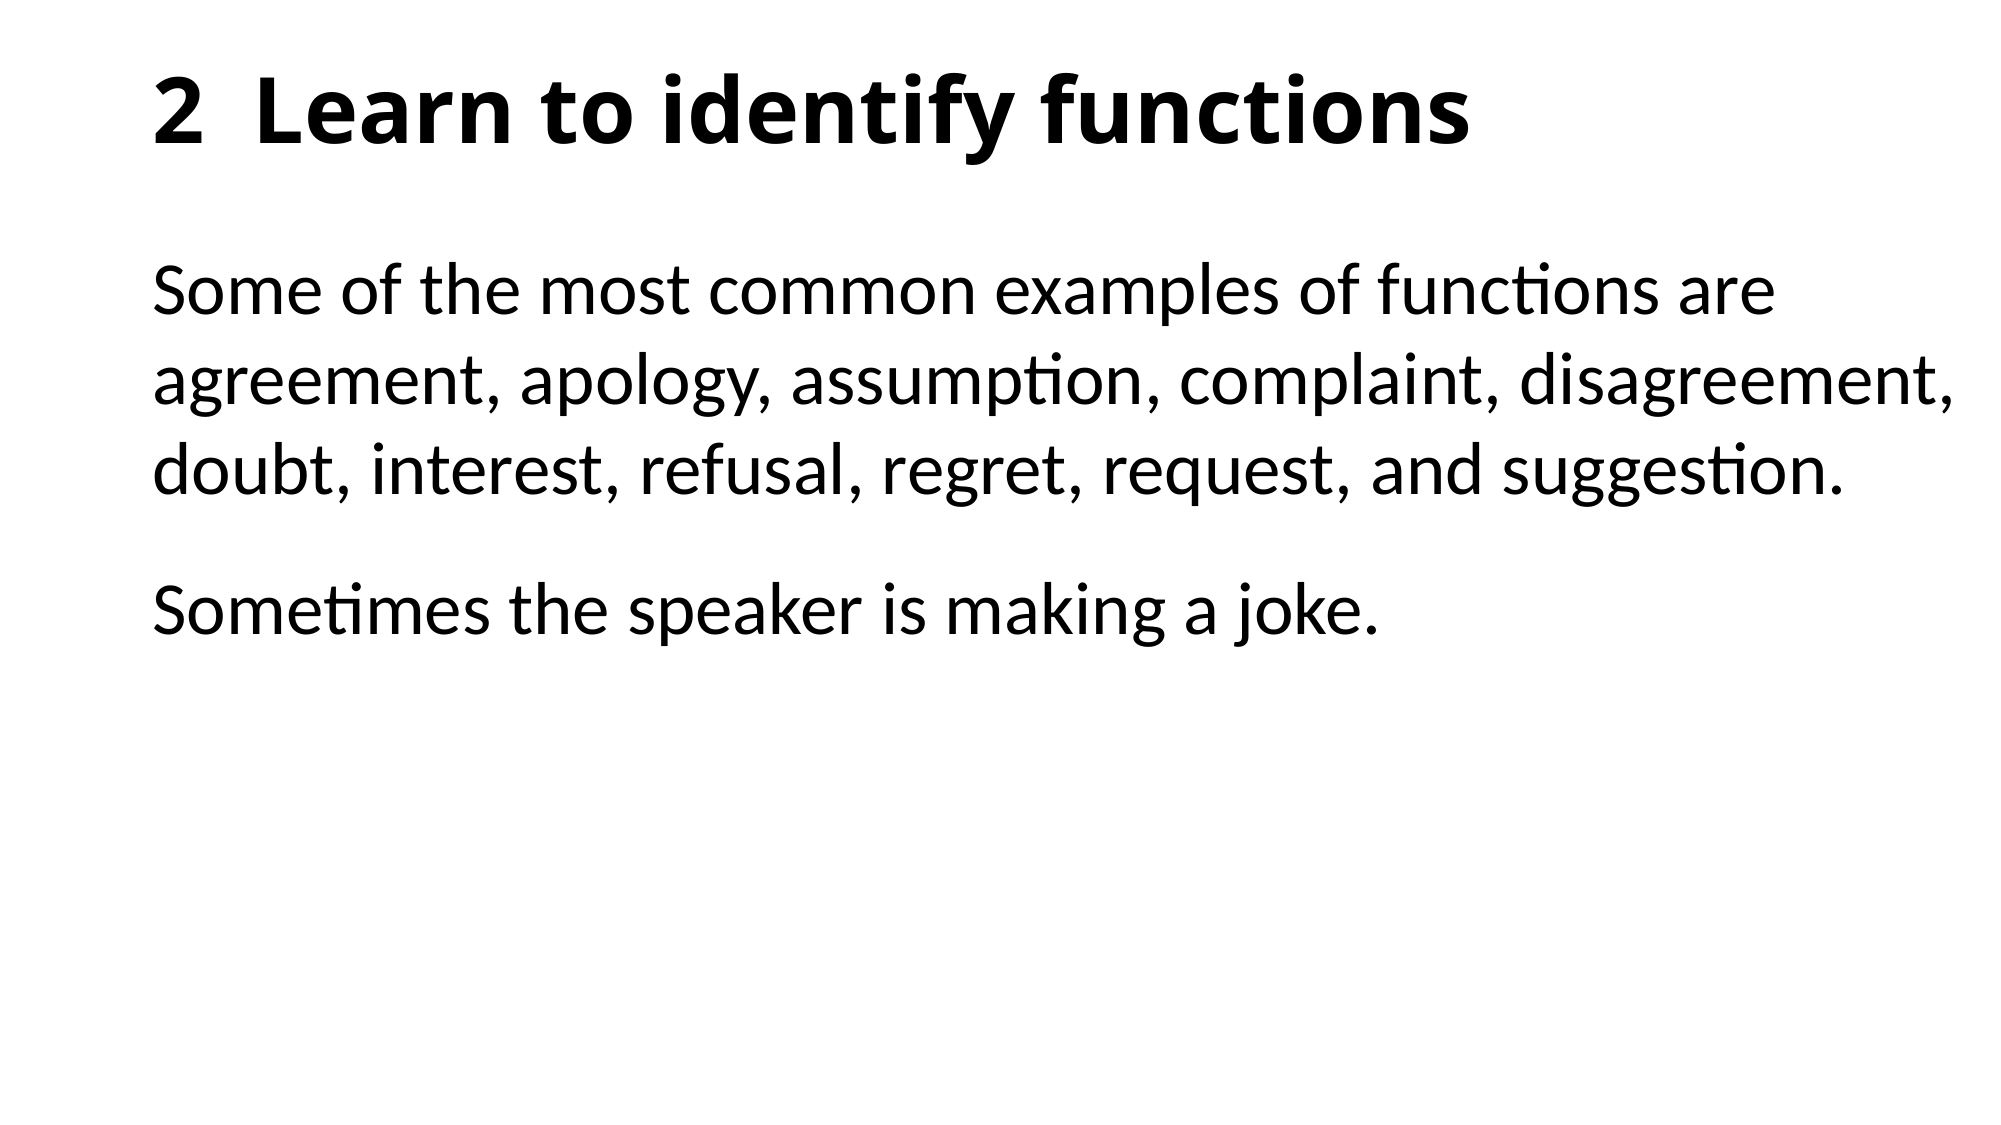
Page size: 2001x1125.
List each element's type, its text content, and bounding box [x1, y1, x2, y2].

title 2 Learn to identify functions [137, 59, 1863, 201]
list Some of the most common examples of functions are agreement, apology, assumption, complaint, disagreement, doubt, interest, refusal, regret, request, and suggestion. Sometimes the speaker is making a joke. [137, 201, 2000, 1014]
